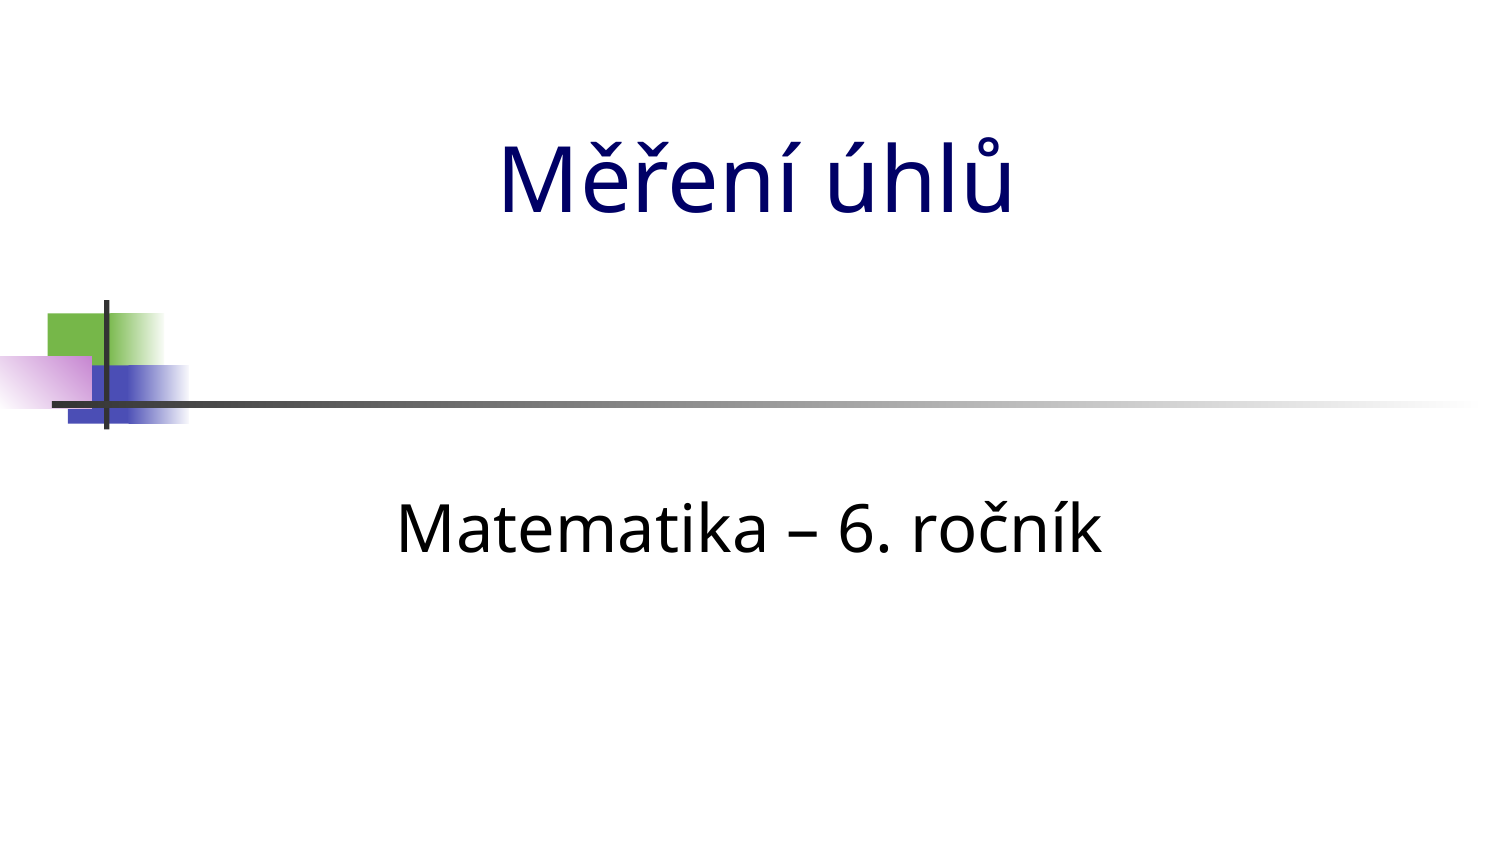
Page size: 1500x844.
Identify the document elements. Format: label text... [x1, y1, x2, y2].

title Měření úhlů [88, 90, 1427, 239]
subtitle Matematika – 6. ročník [224, 477, 1276, 576]
